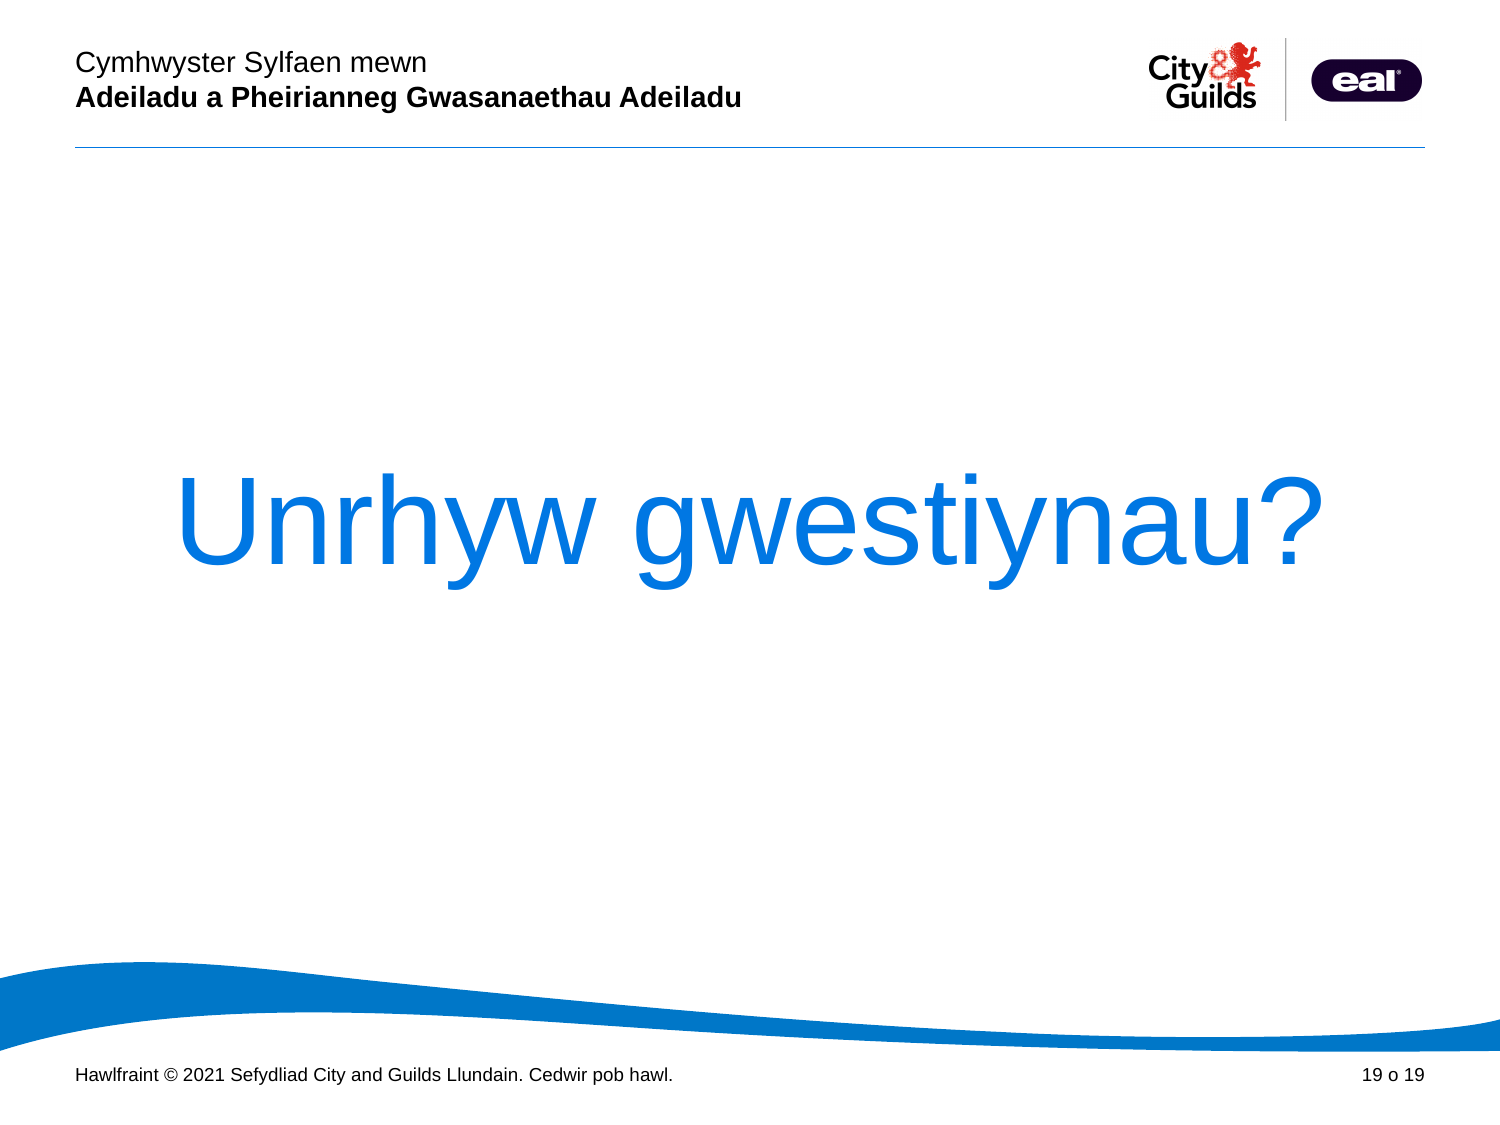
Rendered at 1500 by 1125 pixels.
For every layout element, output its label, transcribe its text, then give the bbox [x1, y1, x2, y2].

picture [1149, 38, 1422, 121]
list Unrhyw gwestiynau? [74, 247, 1426, 946]
